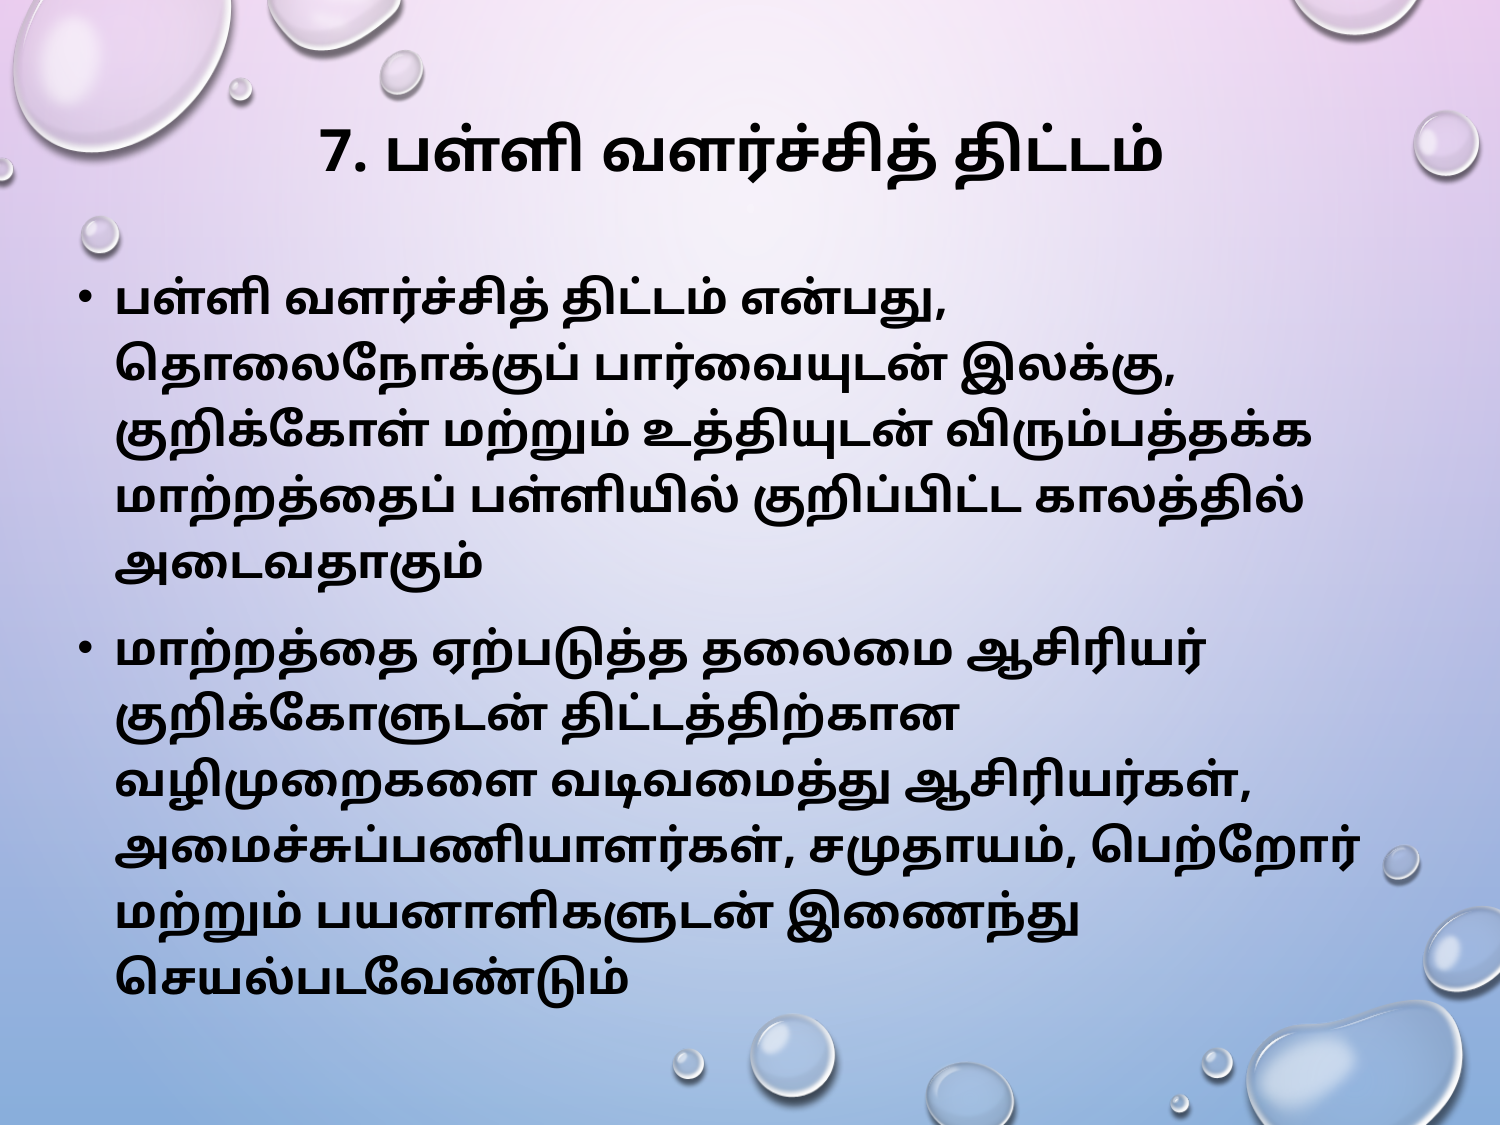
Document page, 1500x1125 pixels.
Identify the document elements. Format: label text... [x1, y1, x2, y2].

picture [0, 0, 1500, 1125]
title 7. பள்ளி வளர்ச்சித் திட்டம் [112, 24, 1388, 249]
list பள்ளி வளர்ச்சித் திட்டம் என்பது, தொலைநோக்குப் பார்வையுடன் இலக்கு, குறிக்கோள் மற்றும் உத்தியுடன் விரும்பத்தக்க மாற்றத்தைப் பள்ளியில் குறிப்பிட்ட காலத்தில் அடைவதாகும் மாற்றத்தை ஏற்படுத்த தலைமை ஆசிரியர் குறிக்கோளுடன் திட்டத்திற்கான வழிமுறைகளை வடிவமைத்து ஆசிரியர்கள், அமைச்சுப்பணியாளர்கள், சமுதாயம், பெற்றோர் மற்றும் பயனாளிகளுடன் இணைந்து செயல்படவேண்டும் [62, 249, 1388, 950]
